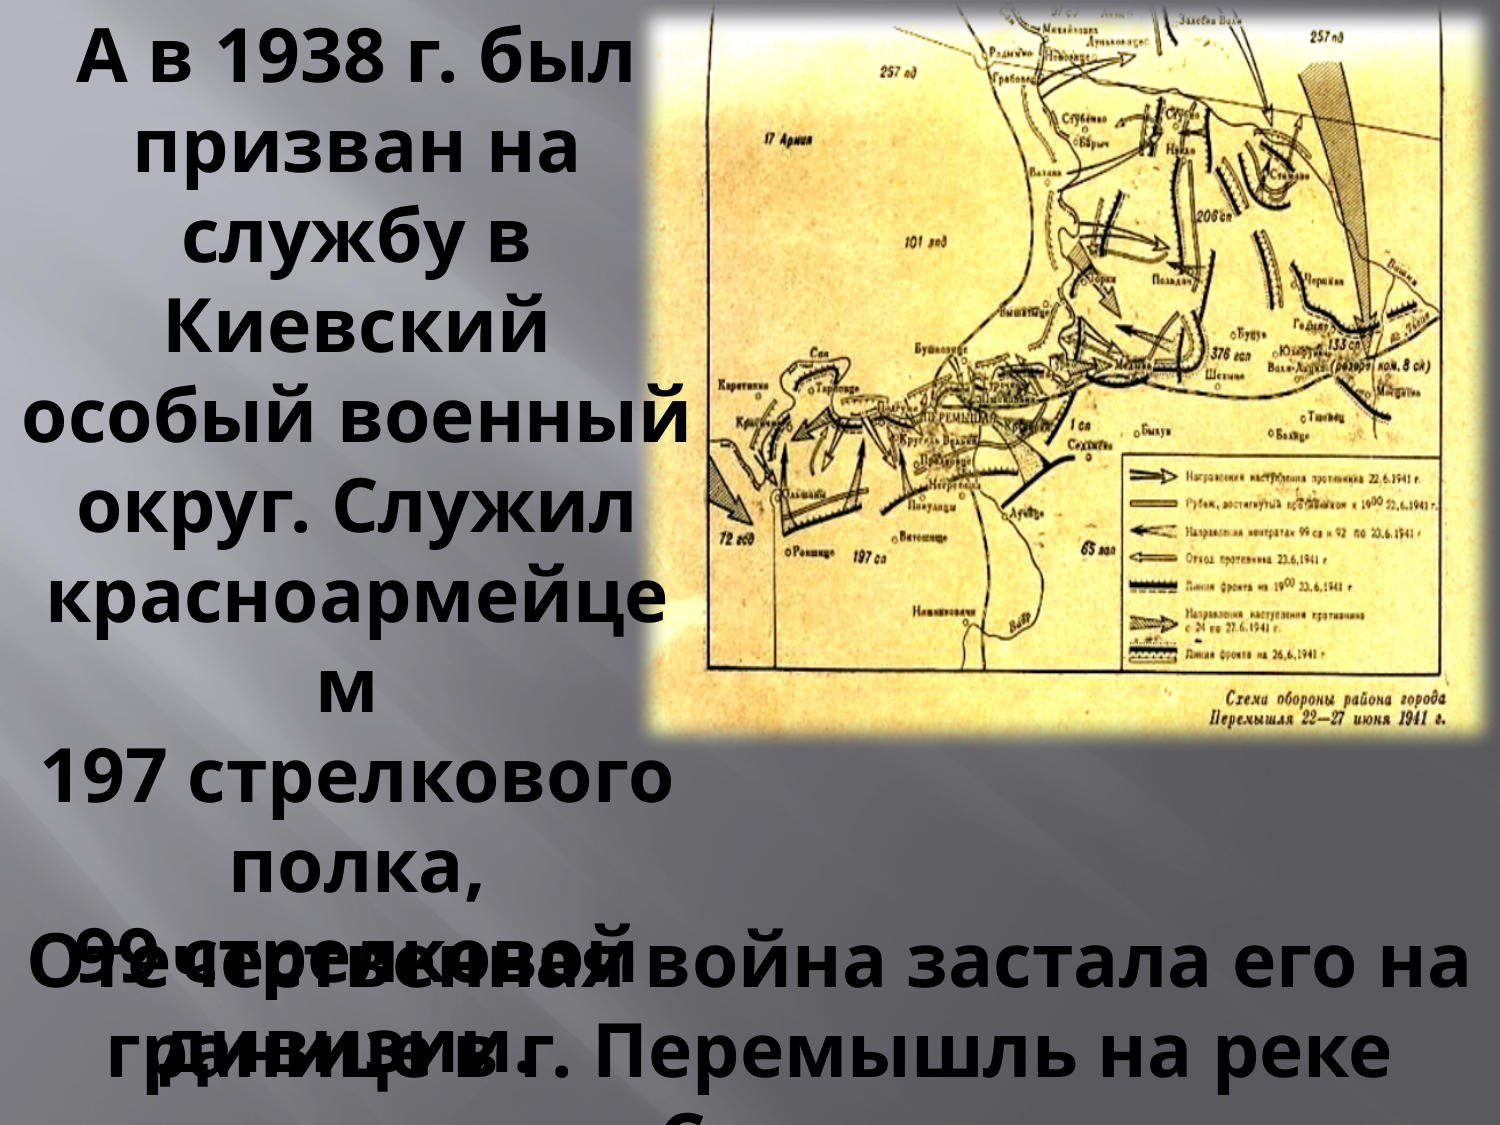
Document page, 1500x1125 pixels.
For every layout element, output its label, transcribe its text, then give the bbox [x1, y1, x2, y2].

text_box Отечественная война застала его на границе в г. Перемышль на реке Сан. [0, 905, 1500, 1125]
list А в 1938 г. был призван на службу в Киевский особый военный округ. Служил красноармейцем 197 стрелкового полка, 99 стрелковой дивизии. [0, 0, 715, 846]
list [631, 0, 1500, 752]
